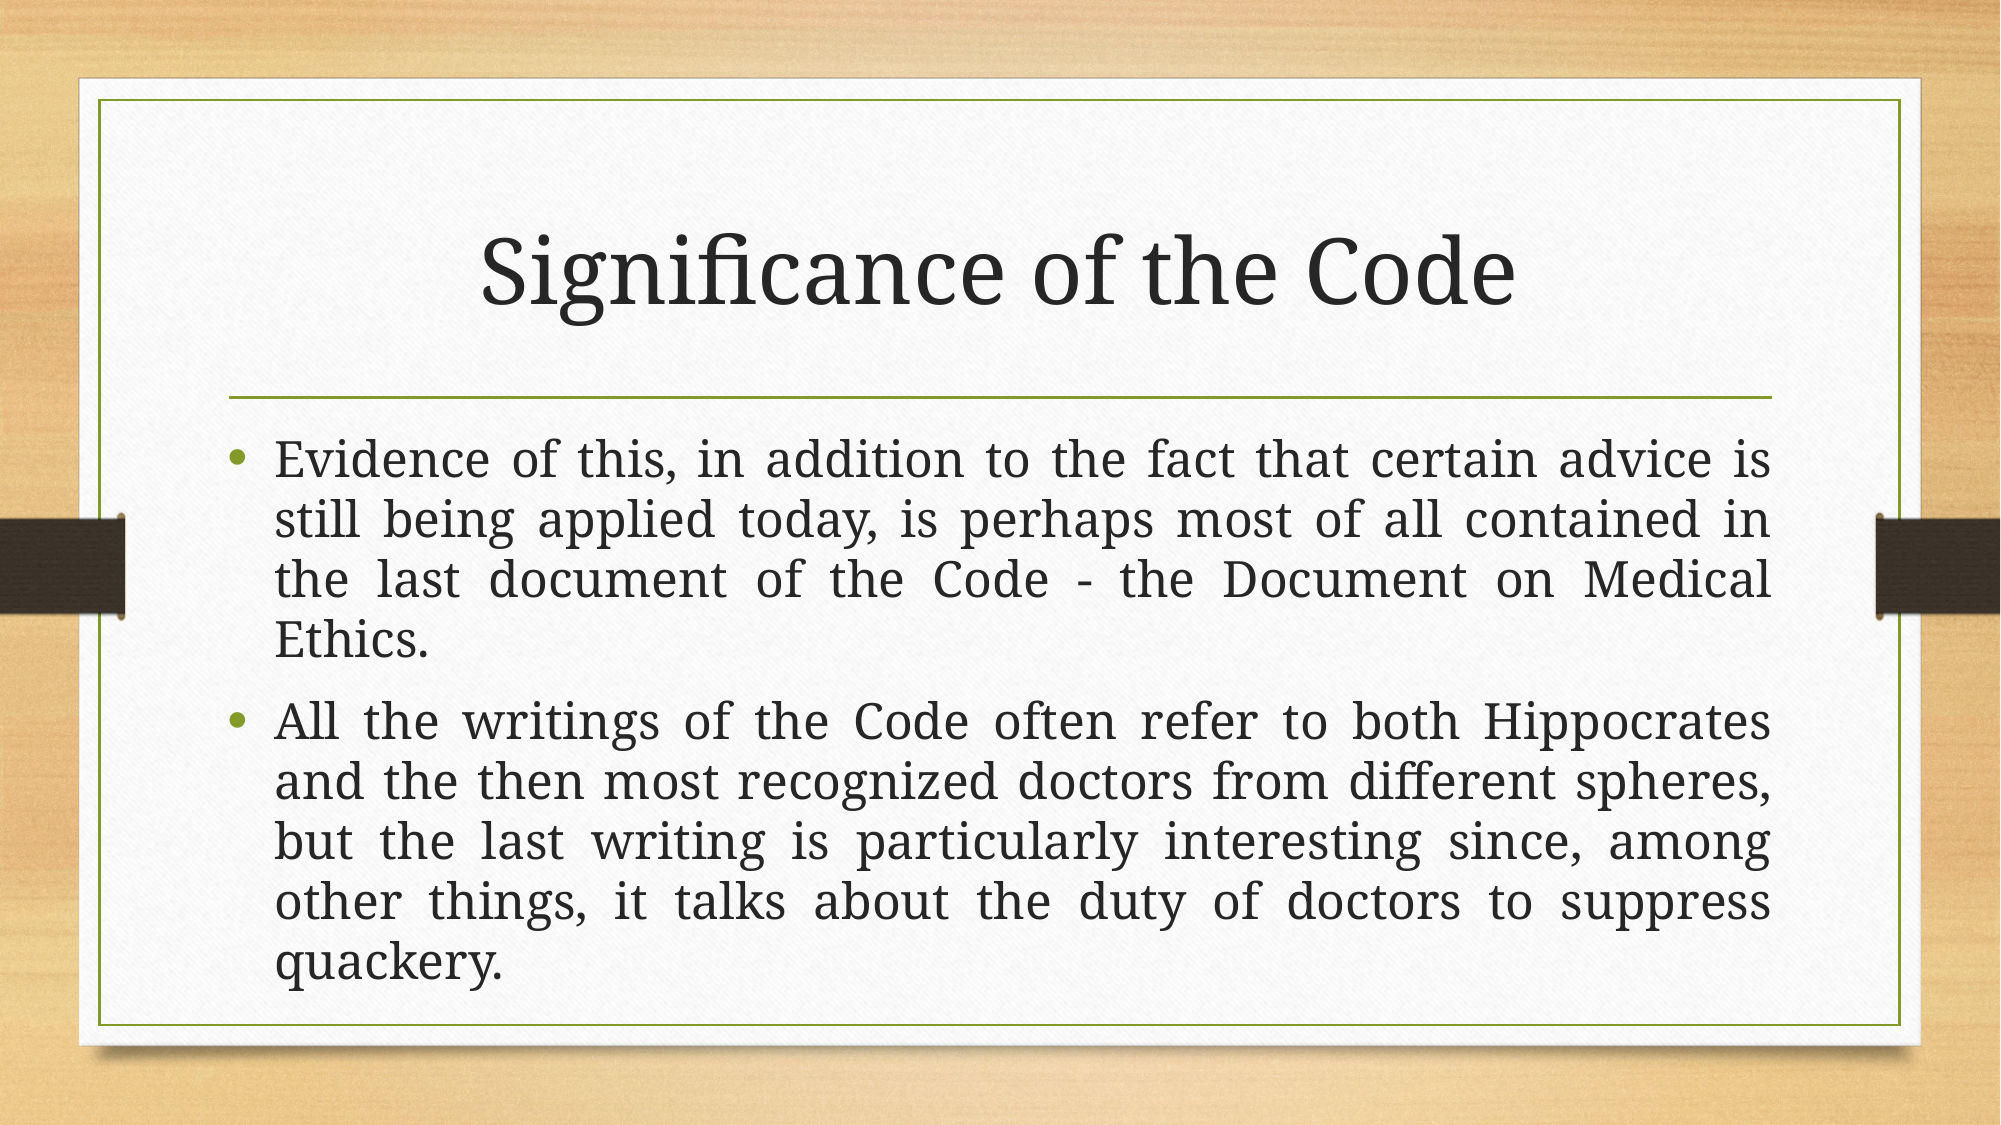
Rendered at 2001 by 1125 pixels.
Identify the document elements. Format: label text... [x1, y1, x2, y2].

picture [0, 0, 2001, 1125]
list Evidence of this, in addition to the fact that certain advice is still being applied today, is perhaps most of all contained in the last document of the Code - the Document on Medical Ethics. All the writings of the Code often refer to both Hippocrates and the then most recognized doctors from different spheres, but the last writing is particularly interesting since, among other things, it talks about the duty of doctors to suppress quackery. [212, 419, 1788, 964]
title Significance of the Code [212, 161, 1788, 375]
